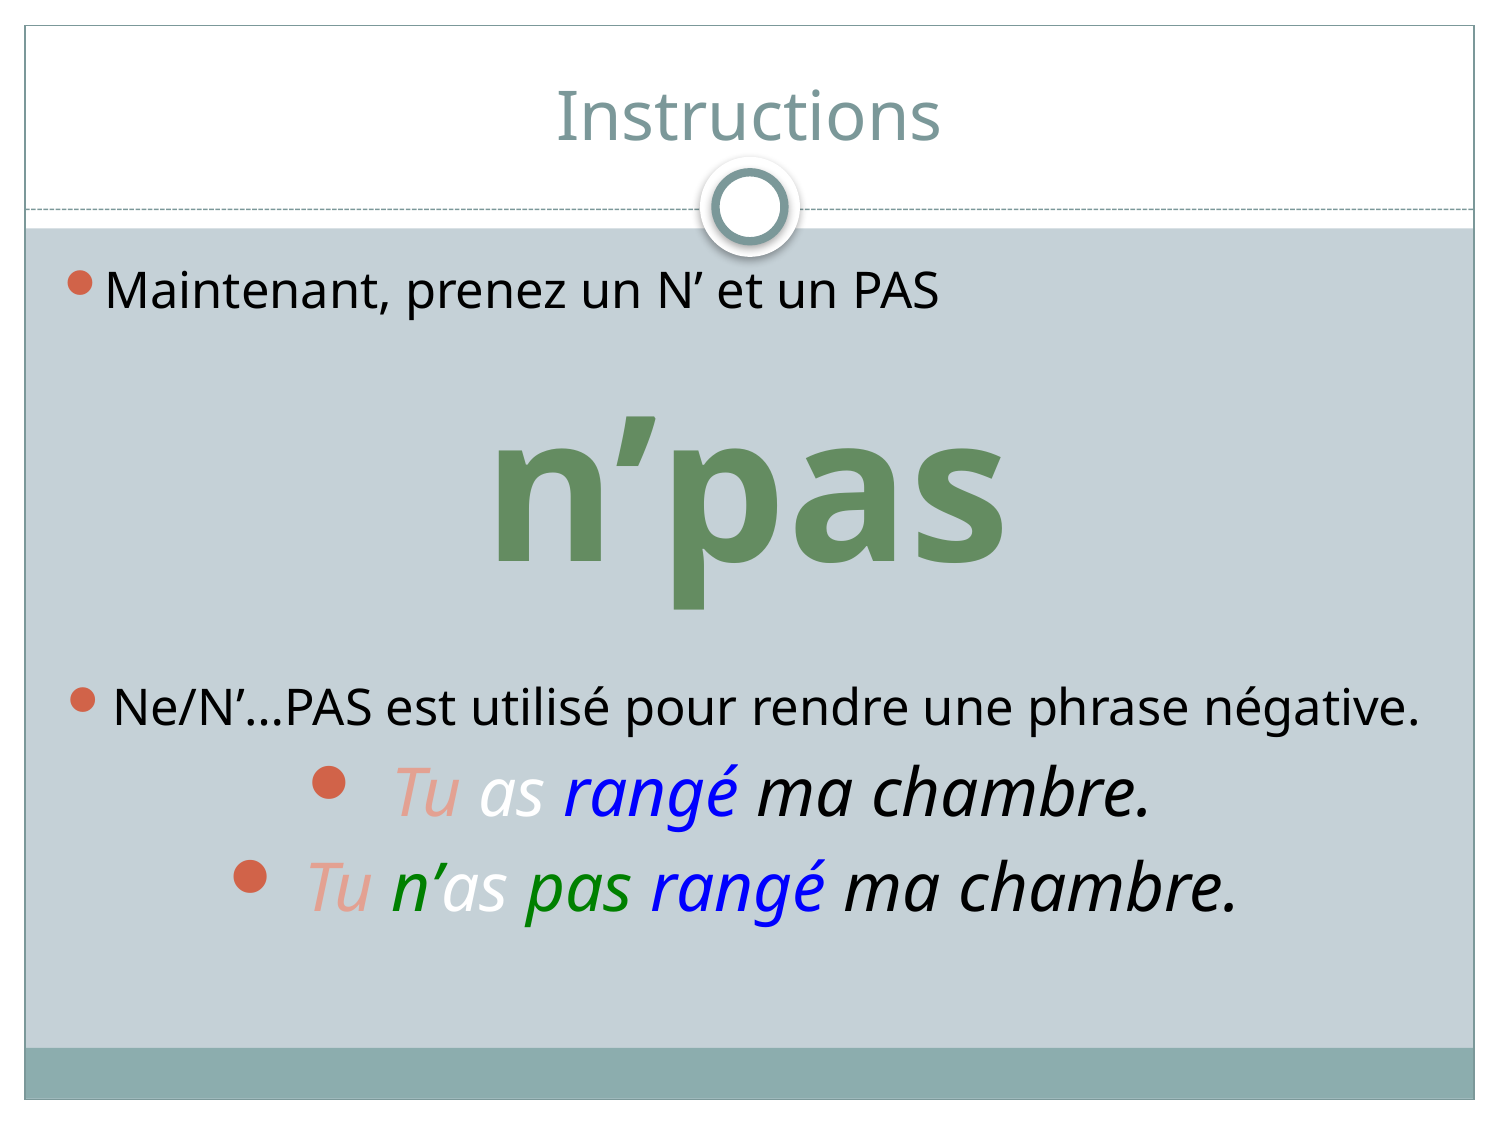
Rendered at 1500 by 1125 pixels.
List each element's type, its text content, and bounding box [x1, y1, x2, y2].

title Instructions [49, 37, 1450, 162]
list Maintenant, prenez un N’ et un PAS n’ pas Ne/N’…PAS est utilisé pour rendre une phrase négative. Tu as rangé ma chambre. Tu n’as pas rangé ma chambre. [49, 250, 1445, 1001]
